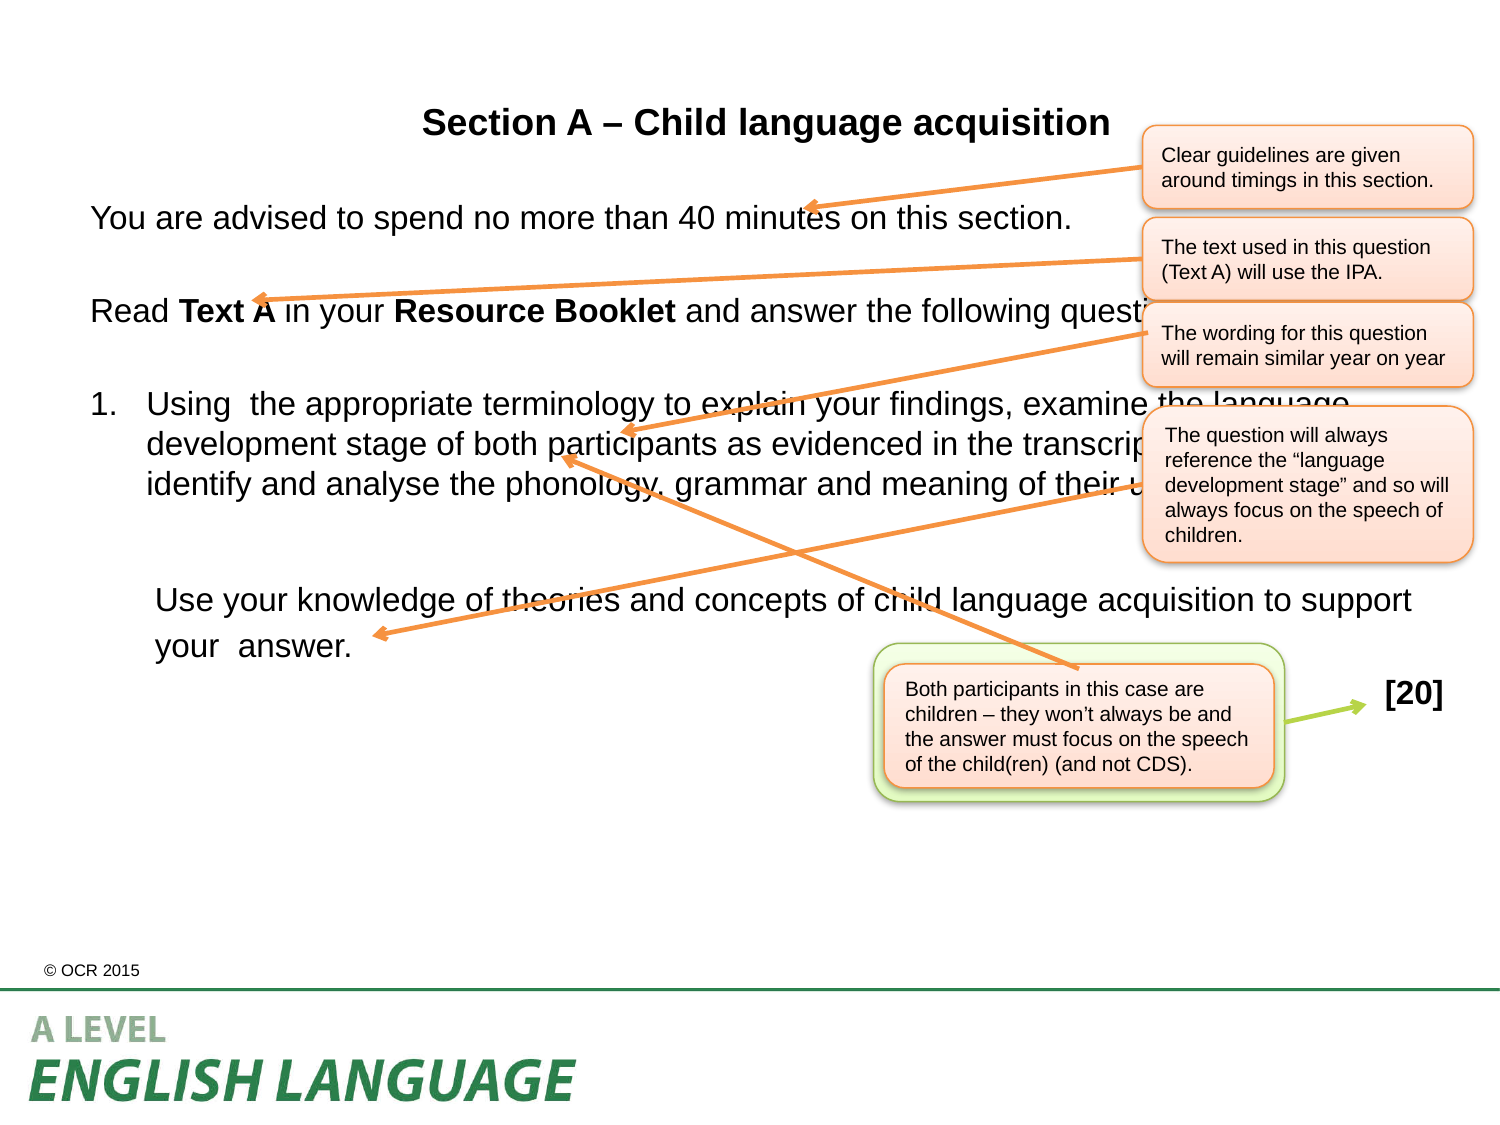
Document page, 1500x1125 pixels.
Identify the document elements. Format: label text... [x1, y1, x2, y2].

text_box Clear guidelines are given around timings in this section. [1141, 124, 1475, 210]
text_box AO1 10 marks / 6% of total A level AO2 10 marks / 6% of total A level. Explicit reference to theorists forms part of the AO2 mark for this question. [872, 679, 1286, 803]
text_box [619, 332, 1149, 433]
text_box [1084, 484, 1143, 637]
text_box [251, 258, 1143, 301]
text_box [371, 484, 555, 637]
text_box AO1 10 marks / 6% of total A level AO2 10 marks / 6% of total A level. Explicit reference to theorists forms part of the AO2 mark for this question. [1084, 642, 1286, 703]
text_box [560, 455, 1080, 670]
text_box The wording for this question will remain similar year on year [1141, 301, 1475, 388]
text_box Both participants in this case are children – they won’t always be and the answer must focus on the speech of the child(ren) (and not CDS). [883, 663, 1275, 789]
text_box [1283, 703, 1367, 723]
picture [0, 988, 1500, 1125]
text_box The text used in this question (Text A) will use the IPA. [1141, 216, 1475, 301]
text_box The question will always reference the “language development stage” and so will always focus on the speech of children. [1141, 405, 1475, 564]
list Section A – Child language acquisition You are advised to spend no more than 40 minutes on this section. Read Text A in your Resource Booklet and answer the following question: Using the appropriate terminology to explain your findings, examine the language development stage of both participants as evidenced in the transcript. You should identify and analyse the phonology, grammar and meaning of their utterances. Use your knowledge of theories and concepts of child language acquisition to support your answer. [20] [75, 42, 1459, 1005]
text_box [802, 166, 1143, 209]
